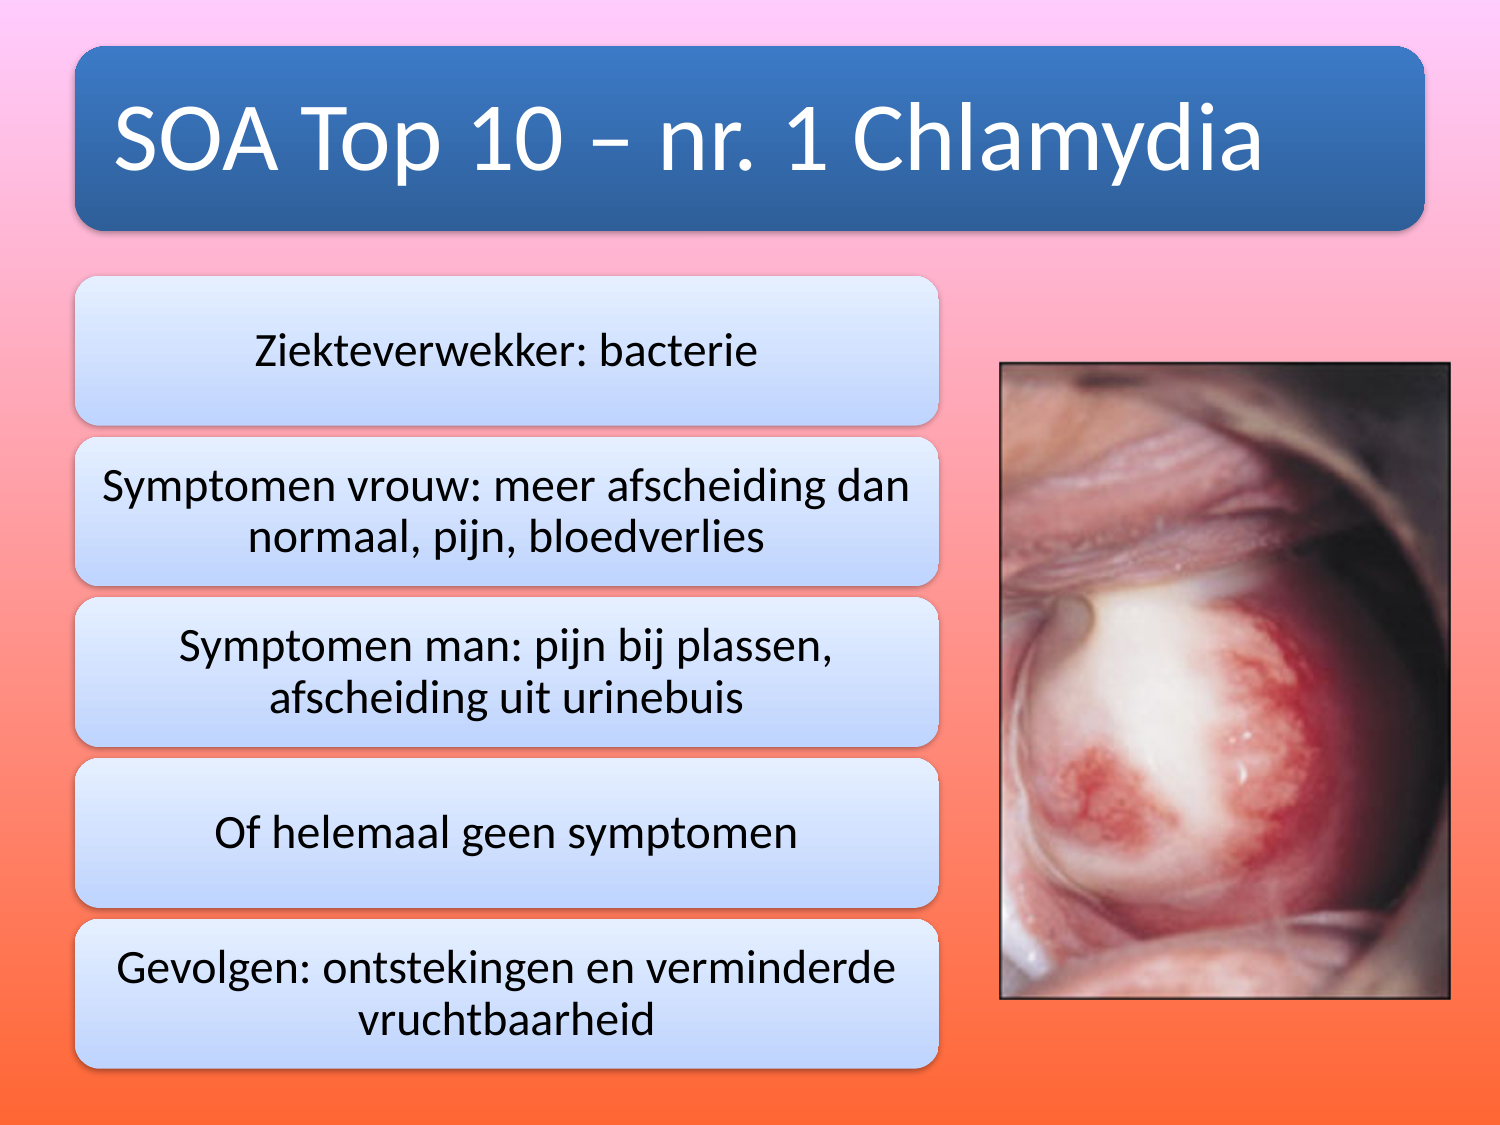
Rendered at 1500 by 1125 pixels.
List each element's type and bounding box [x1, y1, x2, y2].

text_box [74, 44, 1426, 233]
list [74, 262, 940, 1083]
picture [904, 363, 1500, 999]
